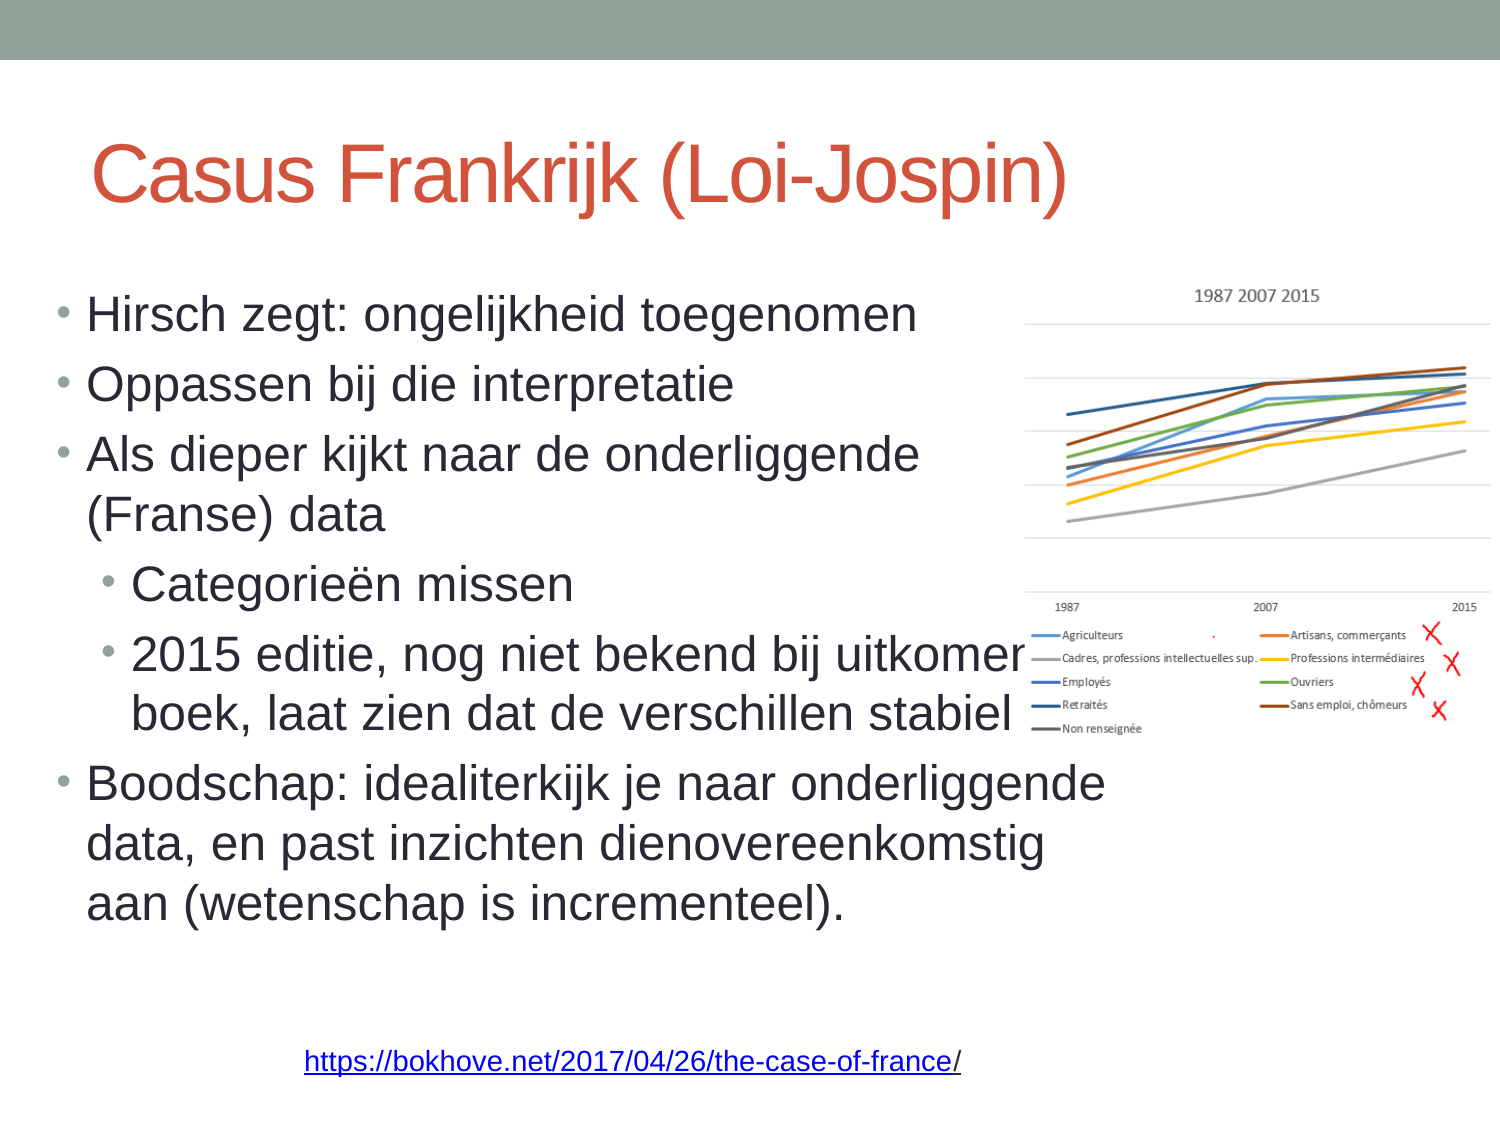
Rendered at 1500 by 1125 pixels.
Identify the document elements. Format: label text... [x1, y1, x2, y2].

text_box https://bokhove.net/2017/04/26/the-case-of-france/ [289, 1034, 1255, 1085]
list Hirsch zegt: ongelijkheid toegenomen Oppassen bij die interpretatie Als dieper kijkt naar de onderliggende (Franse) data Categorieën missen 2015 editie, nog niet bekend bij uitkomen boek, laat zien dat de verschillen stabiel zijn Boodschap: idealiterkijk je naar onderliggende data, en past inzichten dienovereenkomstig aan (wetenschap is incrementeel). [41, 274, 1128, 1049]
title Casus Frankrijk (Loi-Jospin) [75, 87, 1425, 250]
picture [1024, 278, 1491, 741]
